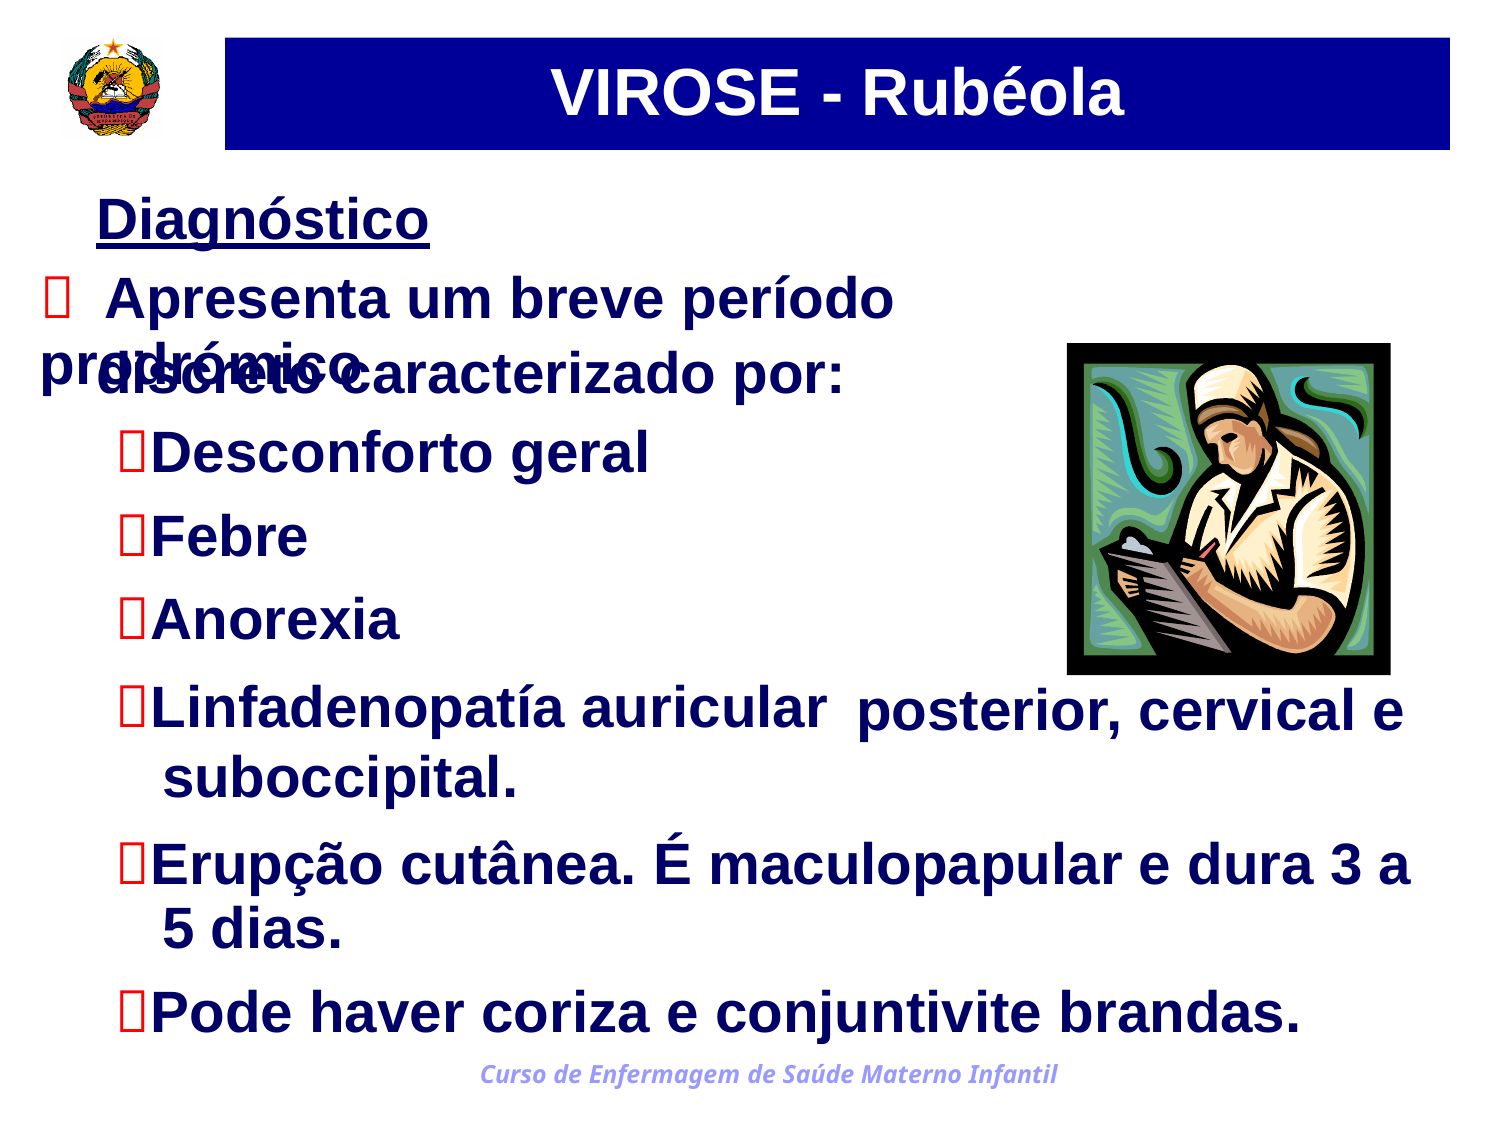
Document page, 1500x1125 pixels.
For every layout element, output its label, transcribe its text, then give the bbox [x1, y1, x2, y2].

text_box posterior, cervical e [854, 680, 1419, 743]
text_box [1066, 343, 1391, 676]
text_box [62, 37, 165, 139]
text_box Erupção cutânea. É maculopapular e dura 3 a 5 dias. Pode haver coriza e conjuntivite brandas. Curso de Enfermagem de Saúde Materno Infantil [112, 834, 1435, 1094]
text_box discreto caracterizado por: Desconforto geral Febre Anorexia Linfadenopatía auricular suboccipital. [94, 343, 856, 813]
text_box Diagnóstico  Apresenta um breve período prodrómico [37, 189, 1239, 337]
text_box VIROSE - Rubéola [225, 37, 1450, 150]
